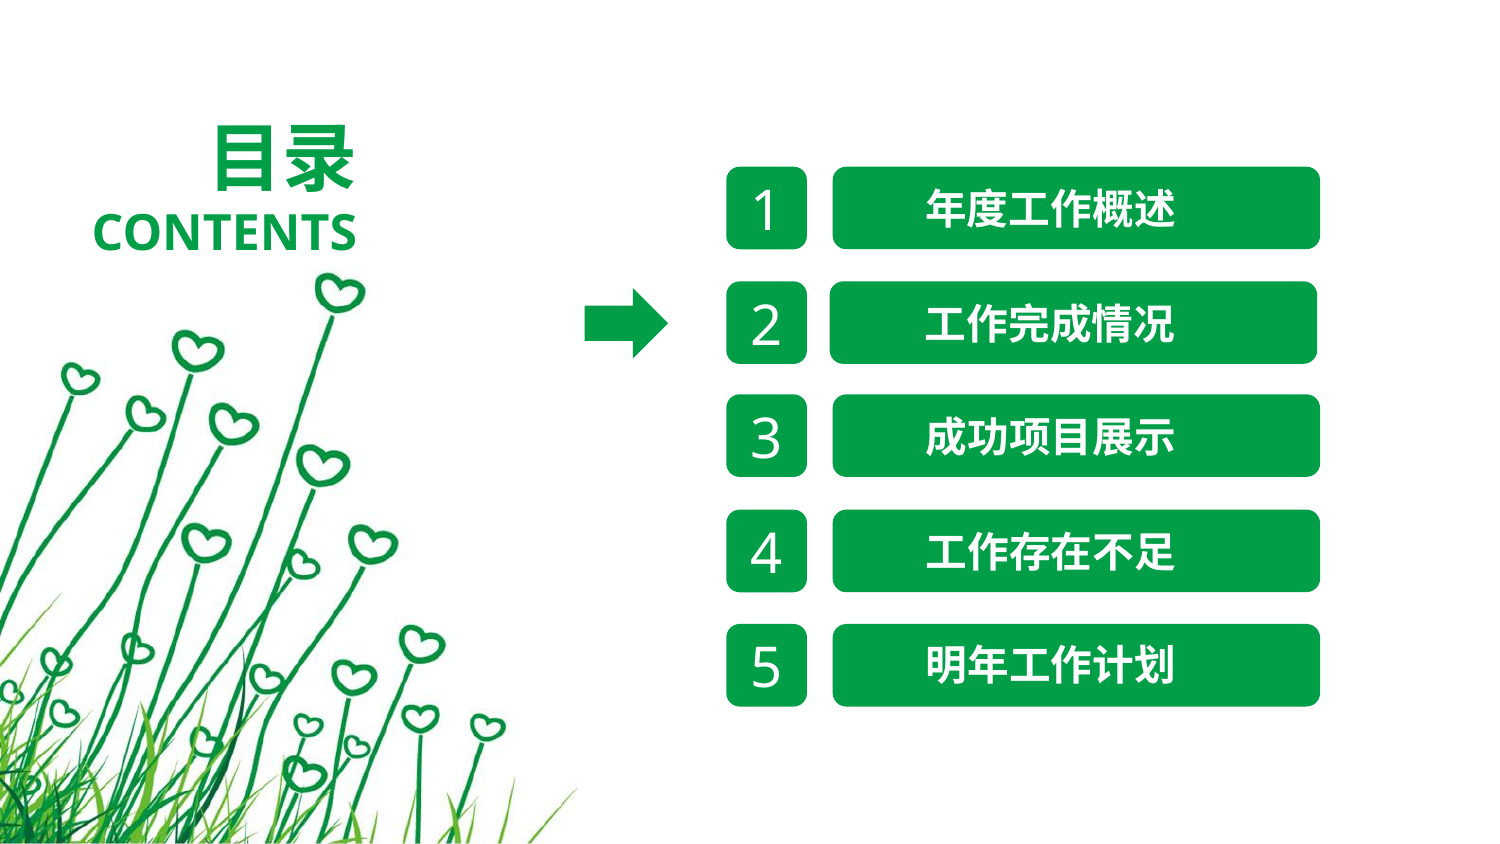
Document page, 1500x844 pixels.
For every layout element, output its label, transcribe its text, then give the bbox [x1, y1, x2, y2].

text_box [832, 623, 1321, 707]
text_box 目录 CONTENTS [17, 102, 372, 161]
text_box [829, 281, 1318, 365]
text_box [832, 509, 1321, 593]
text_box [832, 166, 1321, 250]
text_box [832, 394, 1321, 478]
picture [0, 162, 1211, 844]
